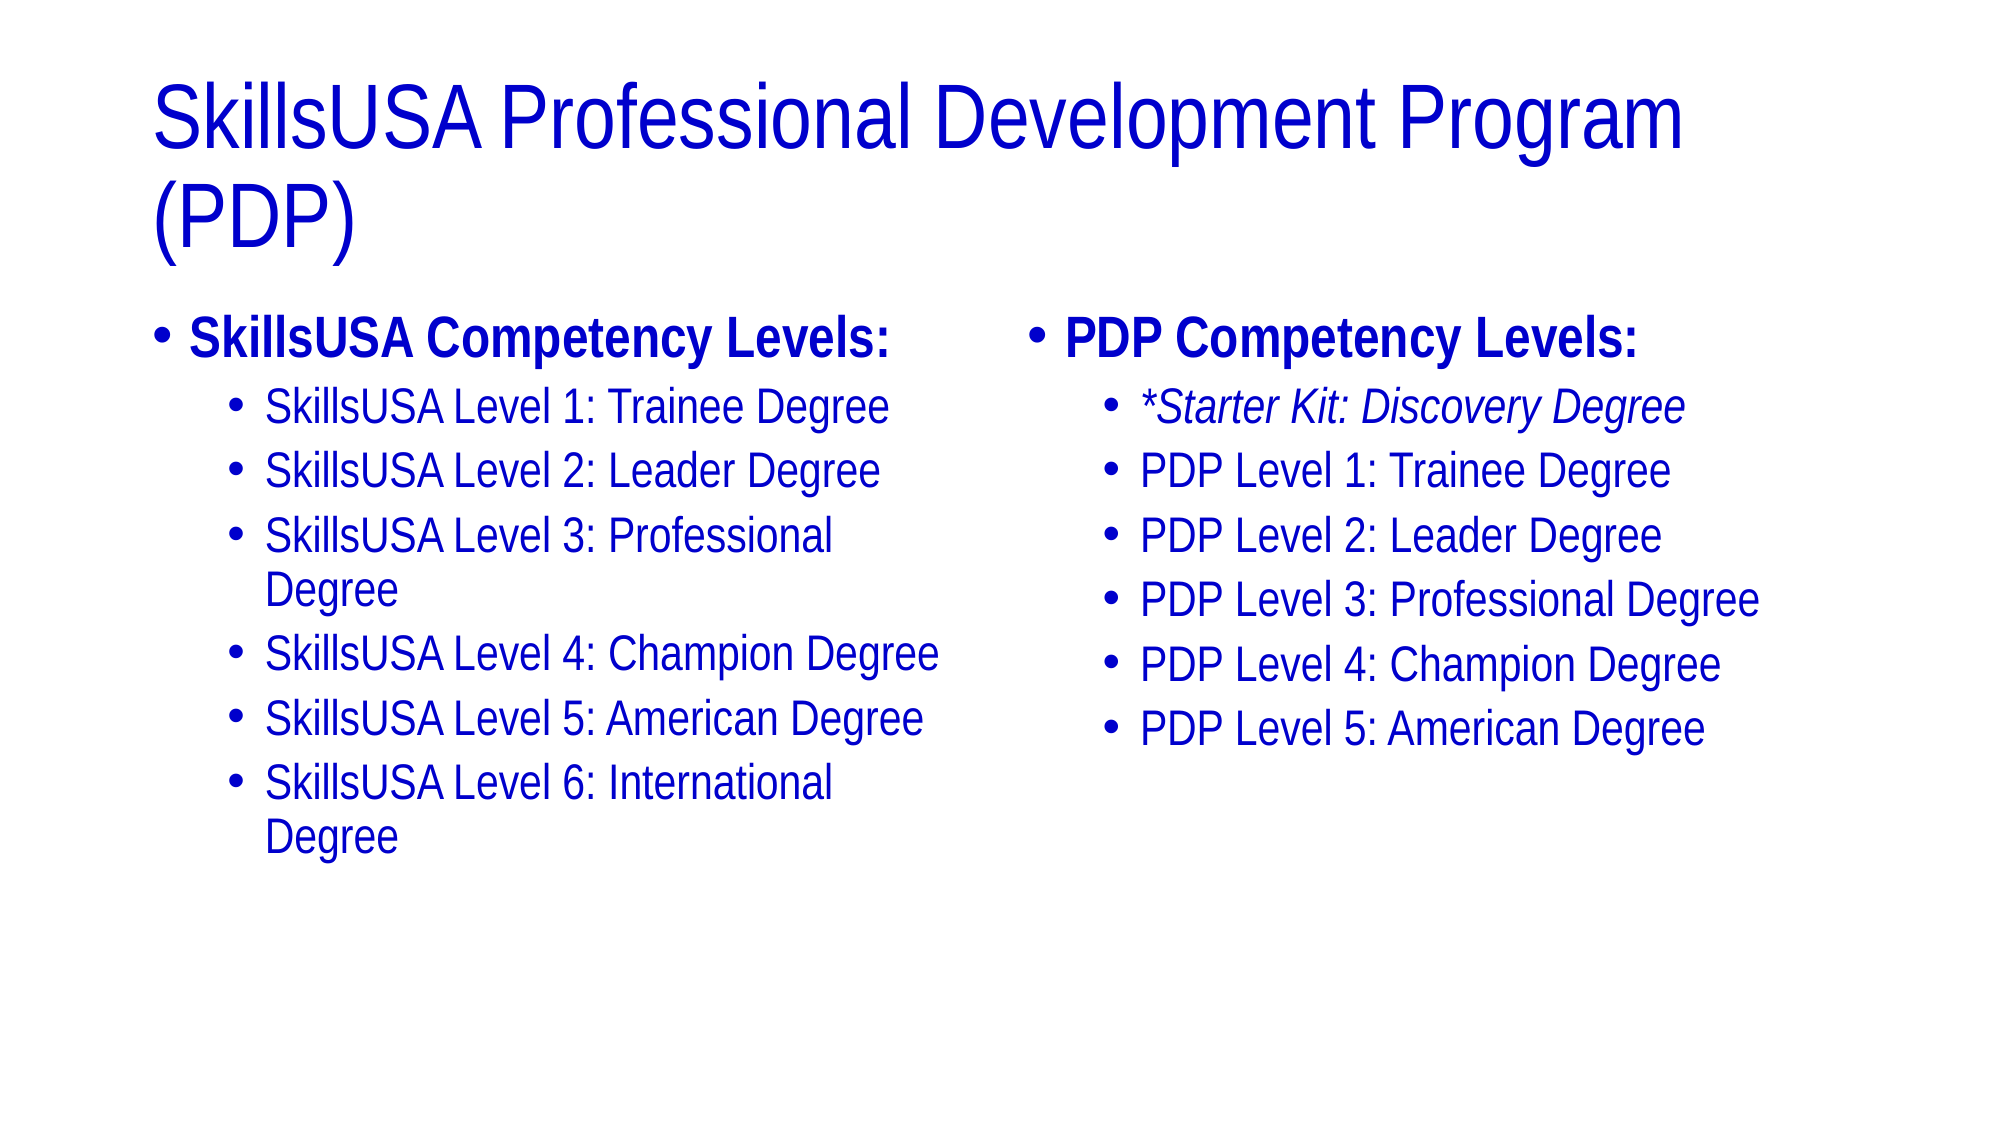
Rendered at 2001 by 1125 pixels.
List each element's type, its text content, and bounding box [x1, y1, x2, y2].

title SkillsUSA Professional Development Program (PDP) [137, 59, 1863, 278]
list PDP Competency Levels: *Starter Kit: Discovery Degree PDP Level 1: Trainee Degree PDP Level 2: Leader Degree PDP Level 3: Professional Degree PDP Level 4: Champion Degree PDP Level 5: American Degree [1012, 299, 1863, 1014]
list SkillsUSA Competency Levels: SkillsUSA Level 1: Trainee Degree SkillsUSA Level 2: Leader Degree SkillsUSA Level 3: Professional Degree SkillsUSA Level 4: Champion Degree SkillsUSA Level 5: American Degree SkillsUSA Level 6: International Degree [137, 299, 988, 1014]
